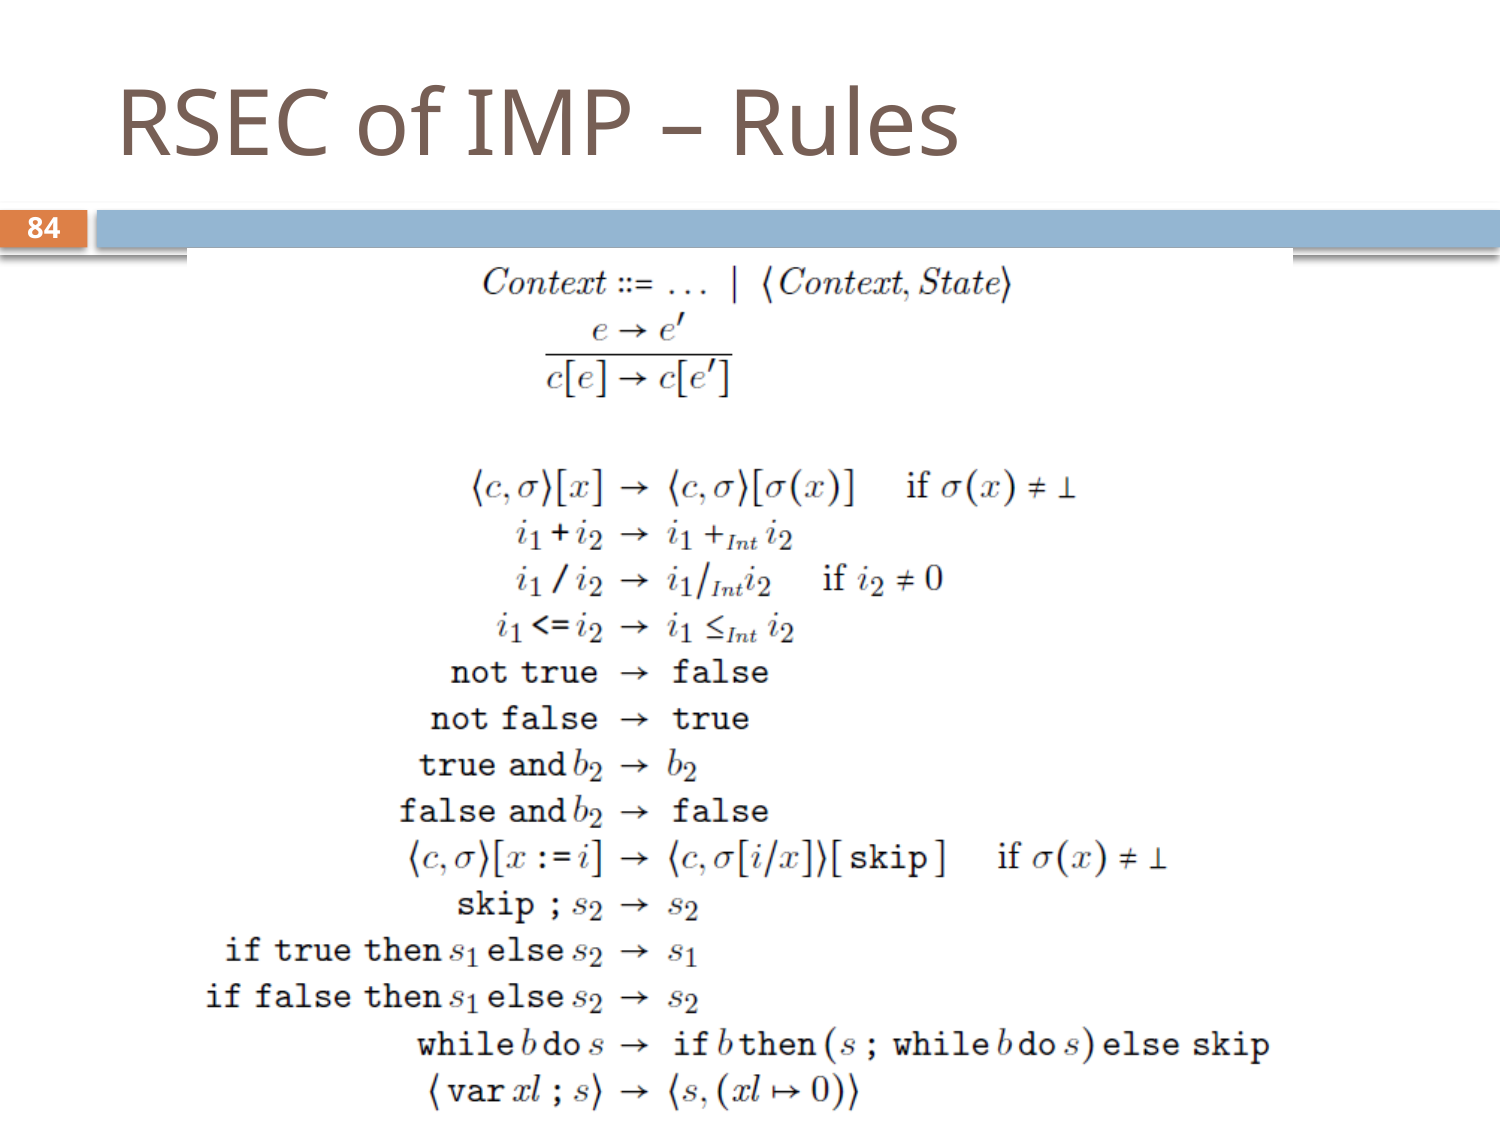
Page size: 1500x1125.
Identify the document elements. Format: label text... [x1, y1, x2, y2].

picture [187, 248, 1293, 1124]
title RSEC of IMP – Rules [100, 37, 1438, 200]
slide_number 84 [0, 208, 88, 249]
